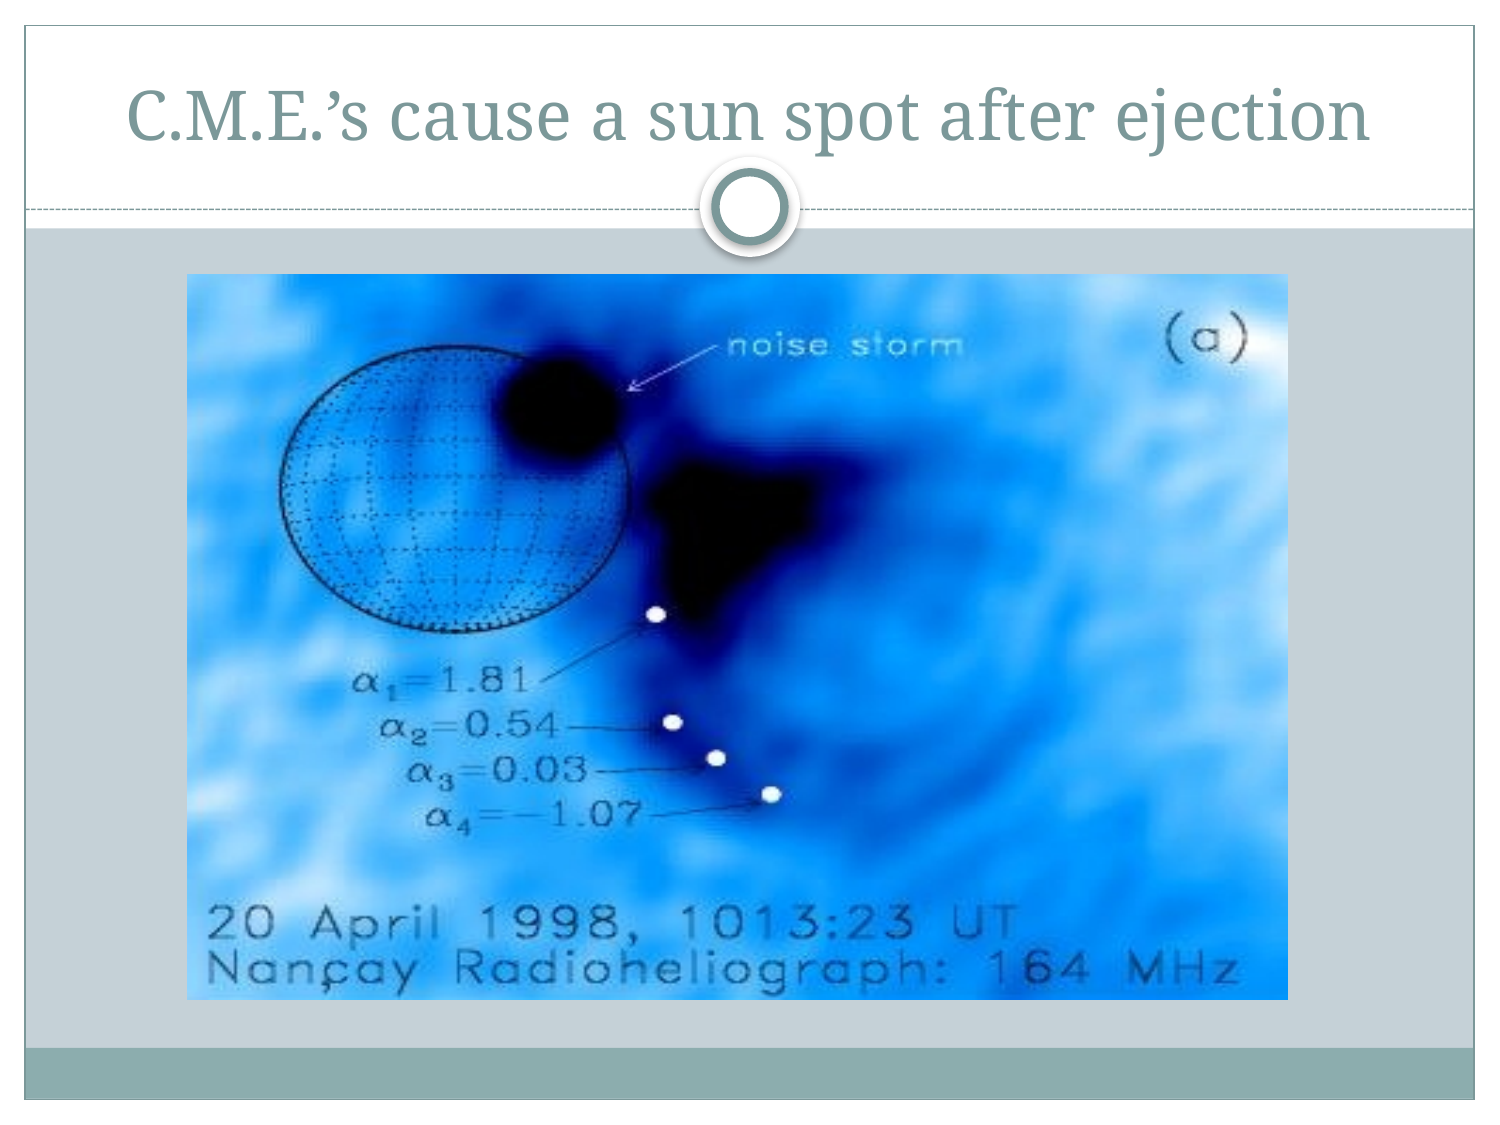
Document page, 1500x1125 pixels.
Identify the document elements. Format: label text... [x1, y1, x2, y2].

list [187, 274, 1288, 1001]
title C.M.E.’s cause a sun spot after ejection [49, 37, 1450, 162]
